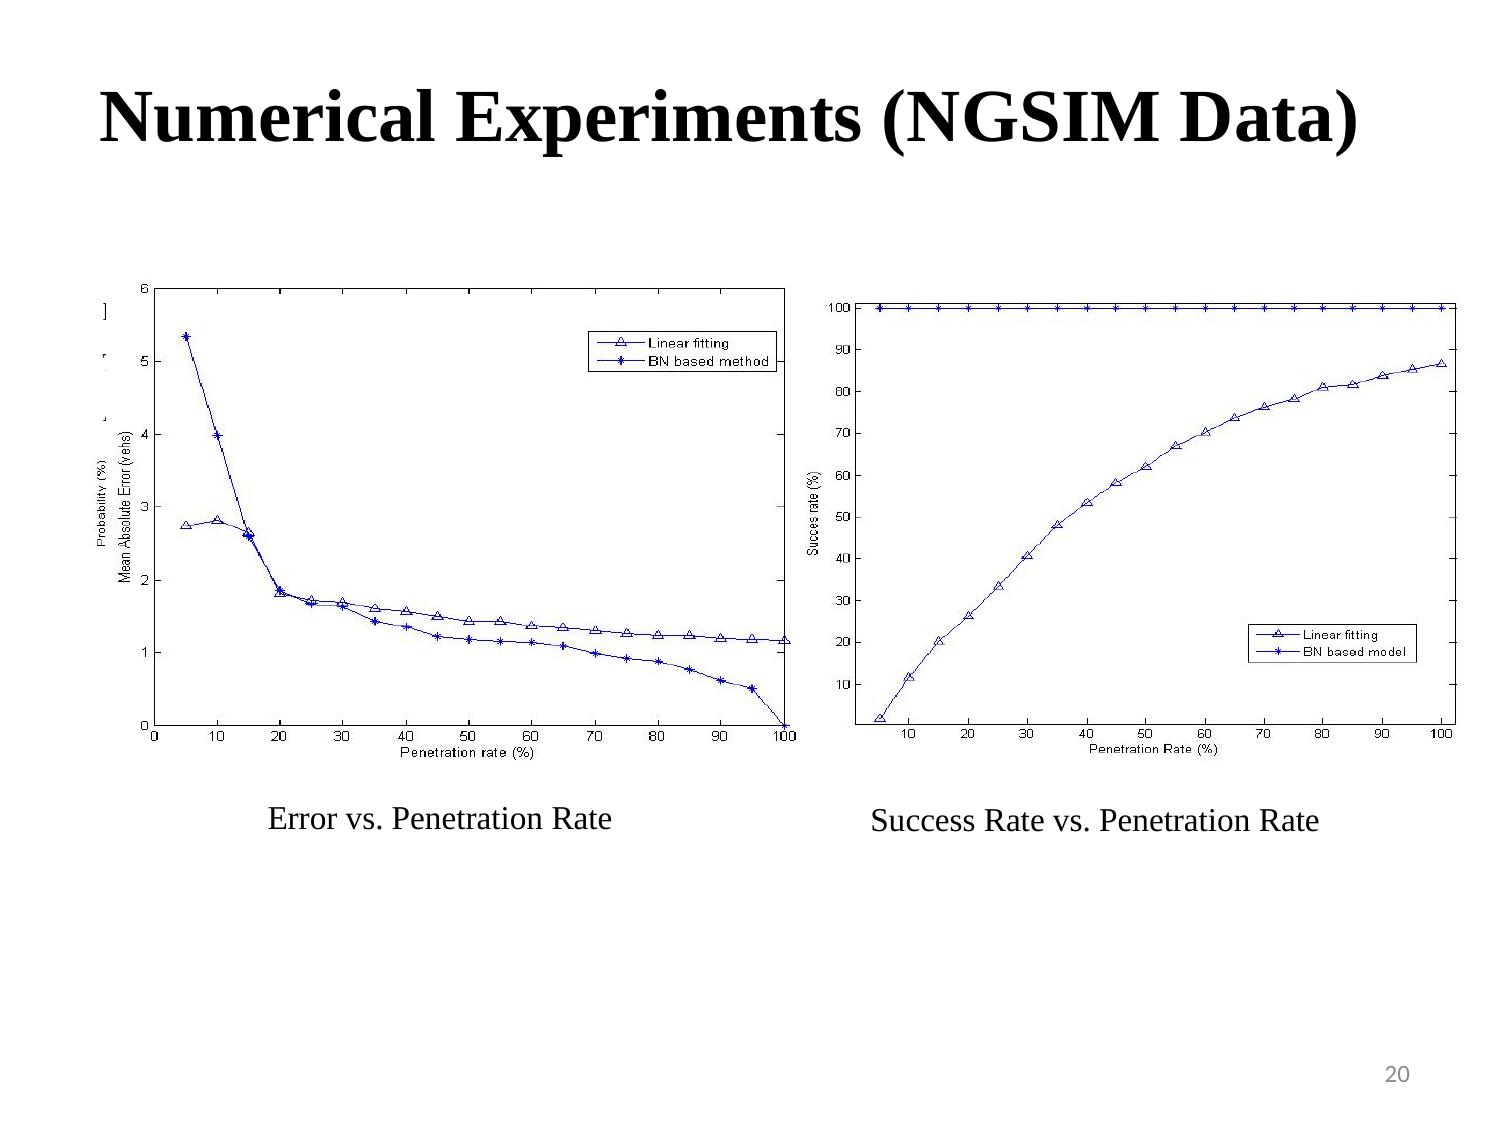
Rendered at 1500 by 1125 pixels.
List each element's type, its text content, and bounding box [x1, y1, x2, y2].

text_box Numerical Experiments (NGSIM Data) [85, 0, 1482, 172]
text_box Success Rate vs. Penetration Rate [843, 790, 1348, 846]
picture [84, 274, 1465, 761]
text_box Queue Length Distribution [202, 792, 657, 848]
slide_number 20 [1074, 1042, 1425, 1103]
text_box Error vs. Penetration Rate [213, 788, 668, 844]
